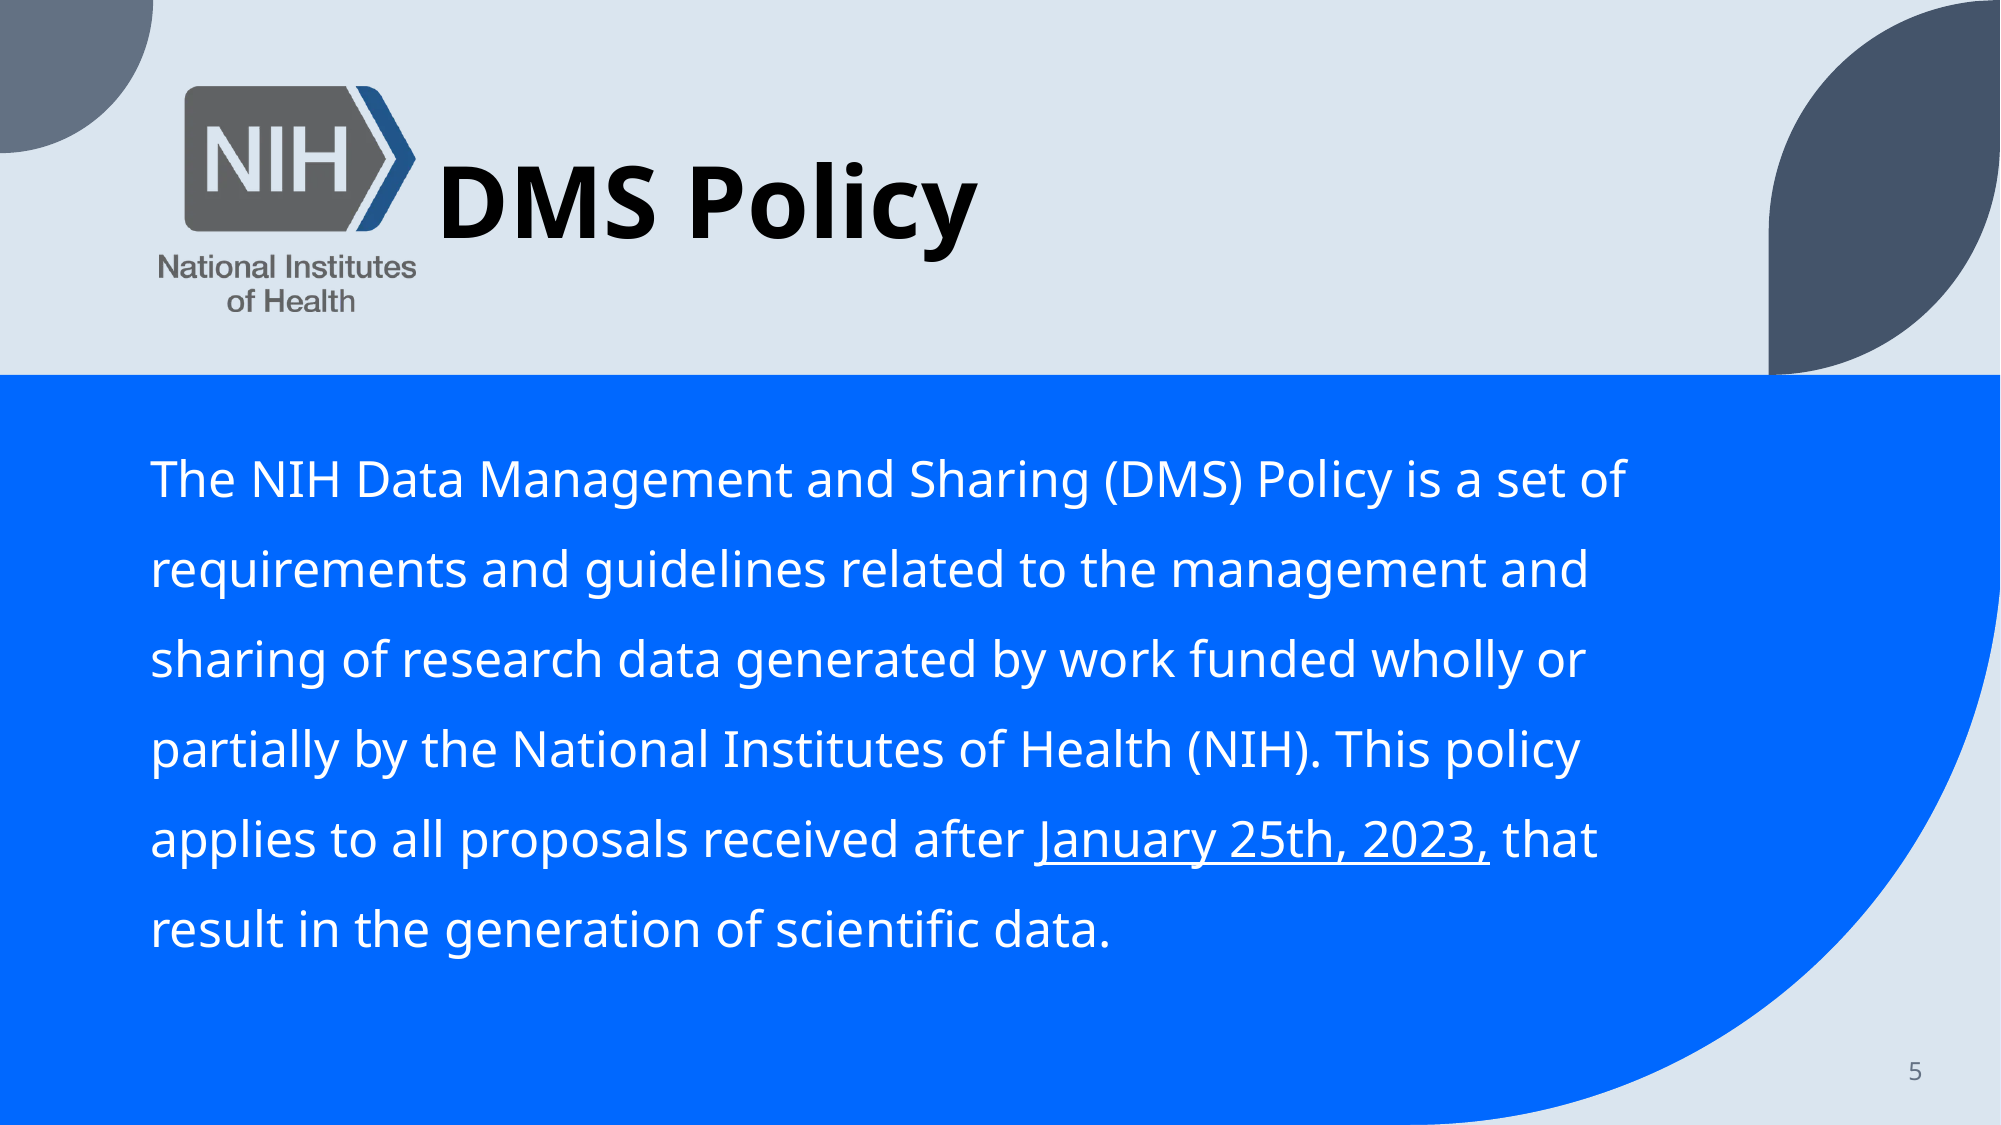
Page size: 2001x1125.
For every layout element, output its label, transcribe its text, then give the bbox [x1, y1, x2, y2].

slide_number 5 [1674, 1042, 1938, 1103]
list The NIH Data Management and Sharing (DMS) Policy is a set of requirements and guidelines related to the management and sharing of research data generated by work funded wholly or partially by the National Institutes of Health (NIH). This policy applies to all proposals received after January 25th, 2023, that result in the generation of scientific data. [135, 410, 1740, 975]
picture [159, 86, 416, 312]
title DMS Policy [420, 50, 1806, 268]
